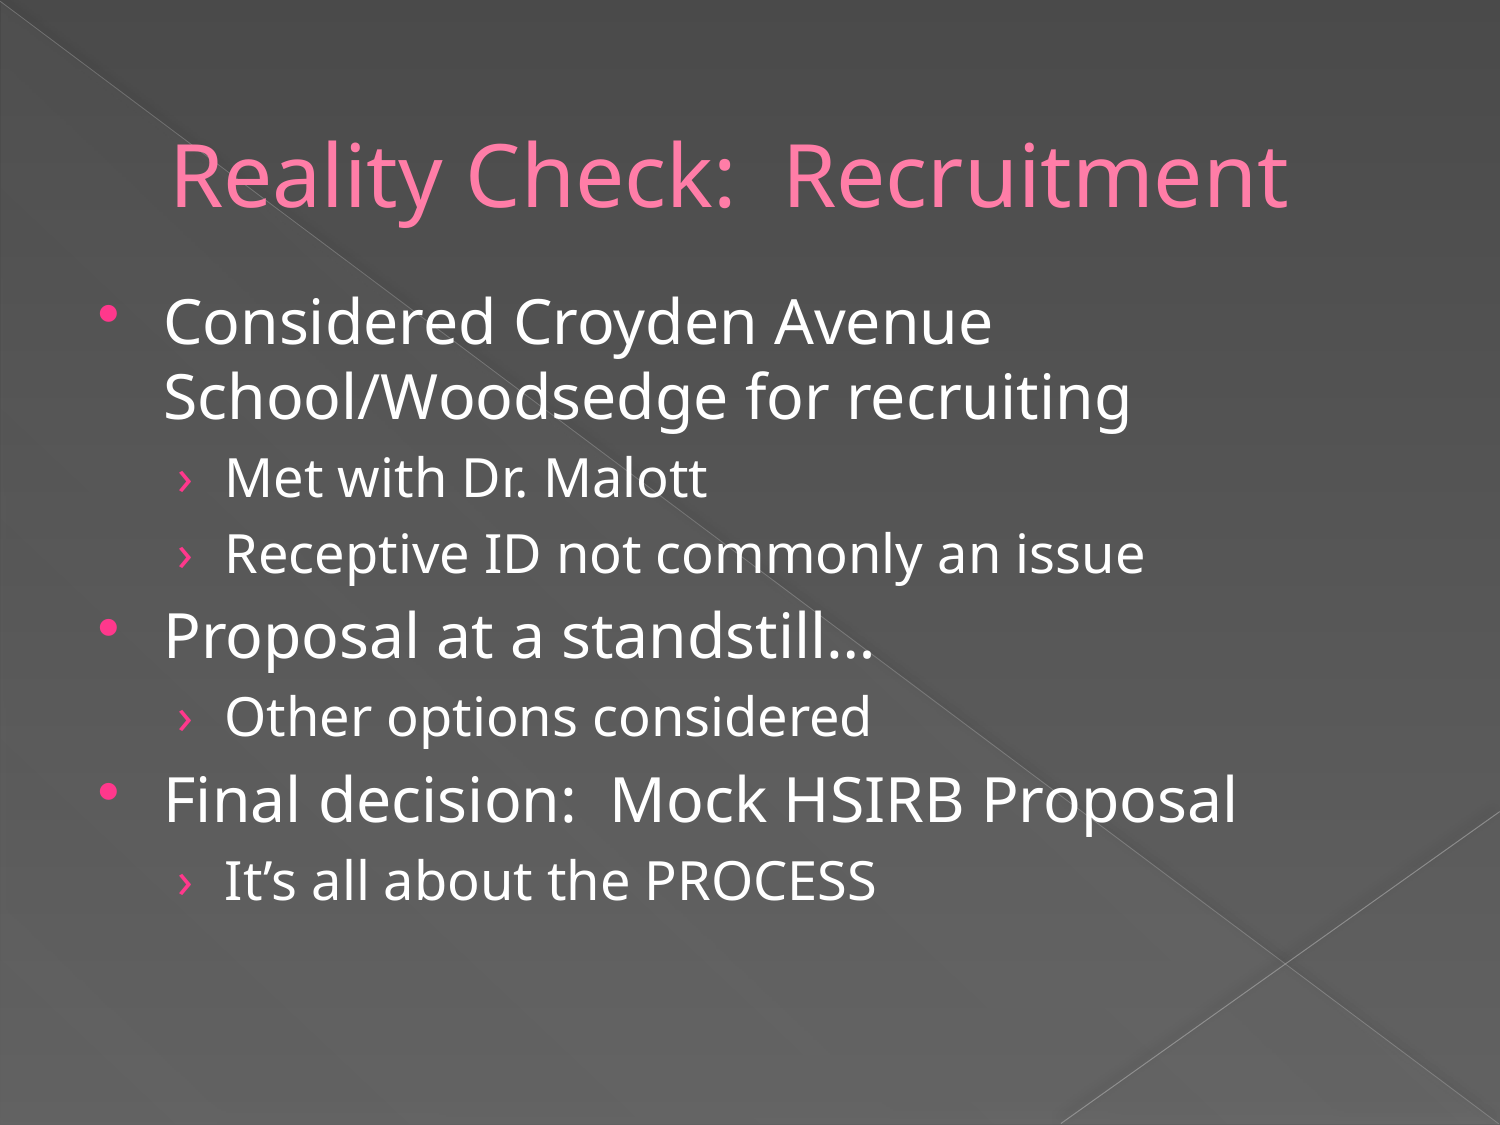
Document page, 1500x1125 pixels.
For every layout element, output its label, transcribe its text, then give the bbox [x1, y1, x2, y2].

list Considered Croyden Avenue School/Woodsedge for recruiting Met with Dr. Malott Receptive ID not commonly an issue Proposal at a standstill… Other options considered Final decision: Mock HSIRB Proposal It’s all about the PROCESS [75, 275, 1425, 1025]
title Reality Check: Recruitment [75, 57, 1425, 275]
